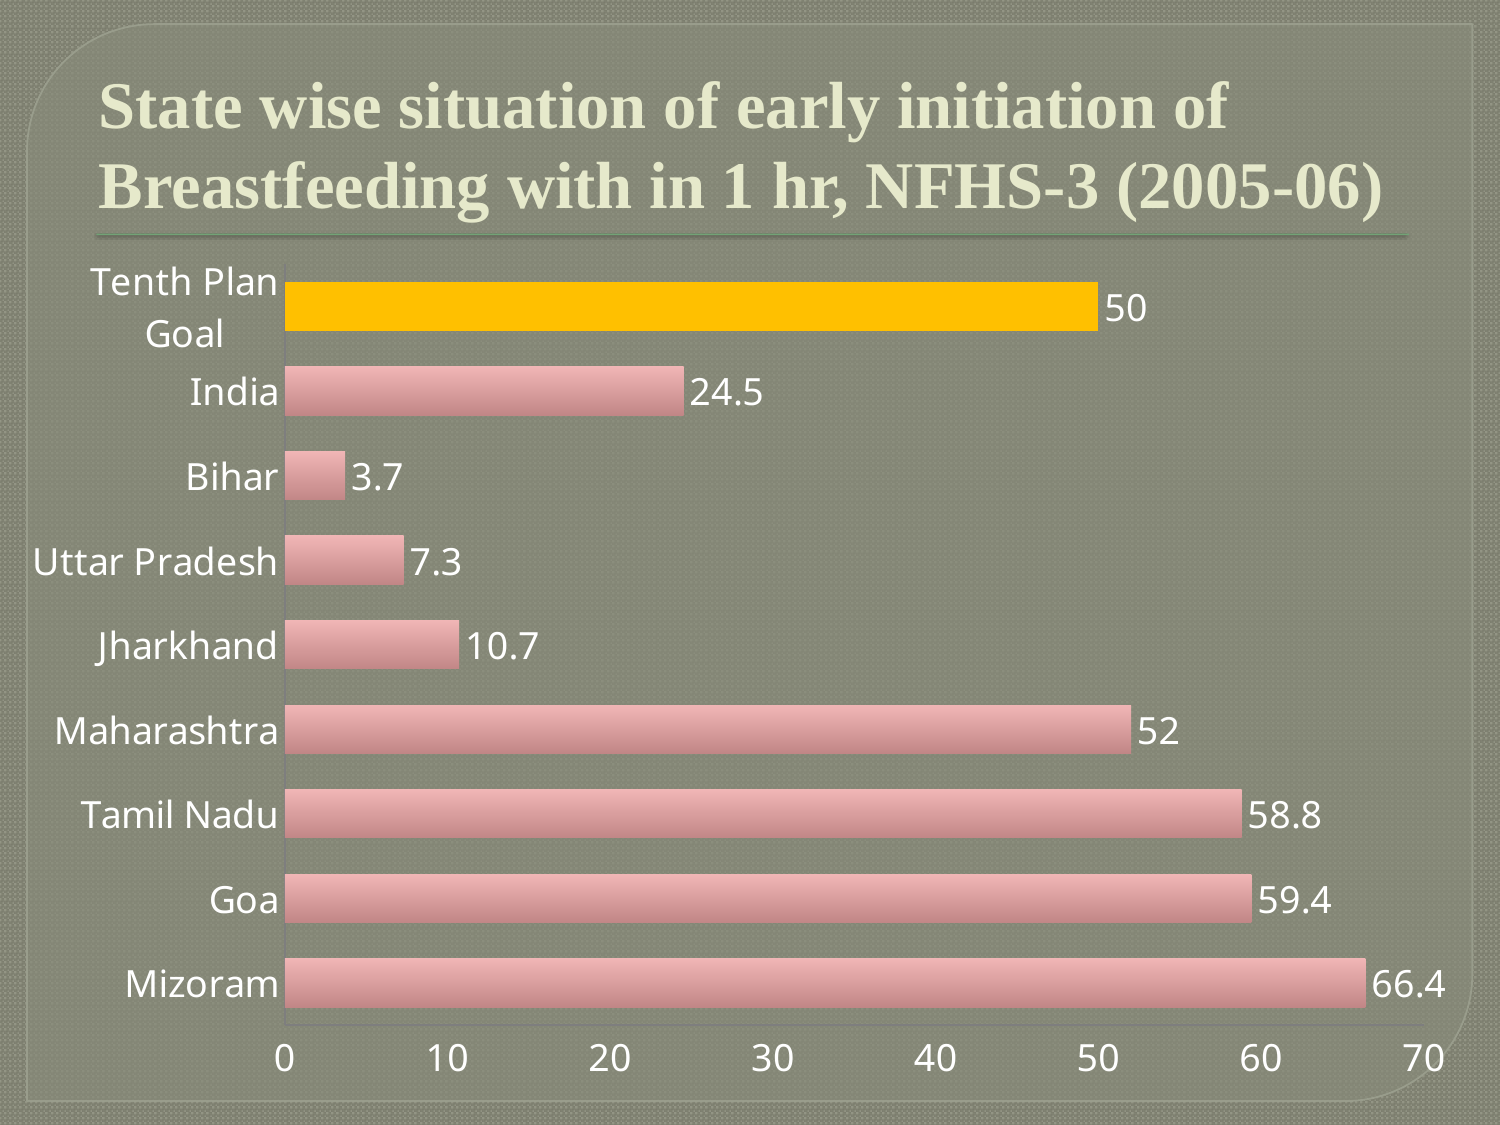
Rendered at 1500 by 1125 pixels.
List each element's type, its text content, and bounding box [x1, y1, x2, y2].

chart [24, 237, 1476, 1101]
title State wise situation of early initiation of Breastfeeding with in 1 hr, NFHS-3 (2005-06) [75, 41, 1425, 230]
